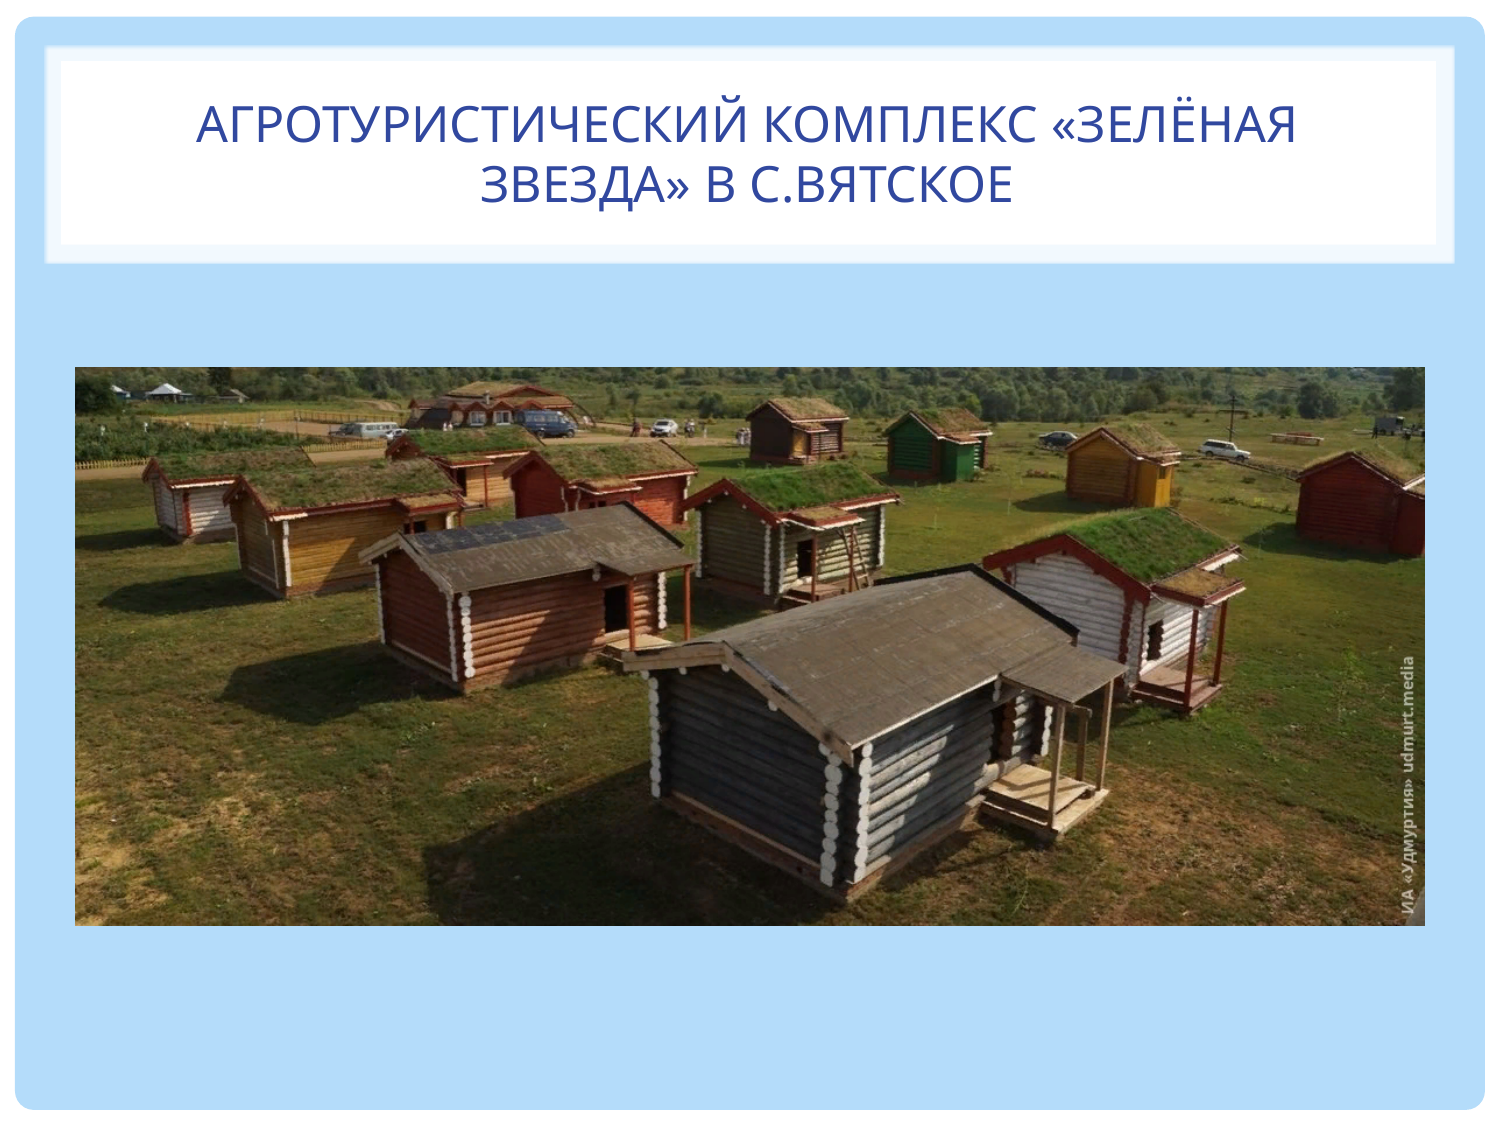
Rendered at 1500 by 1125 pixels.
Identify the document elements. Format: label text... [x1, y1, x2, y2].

title Агротуристический комплекс «Зелёная звезда» в с.Вятское [69, 66, 1425, 238]
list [74, 366, 1426, 926]
